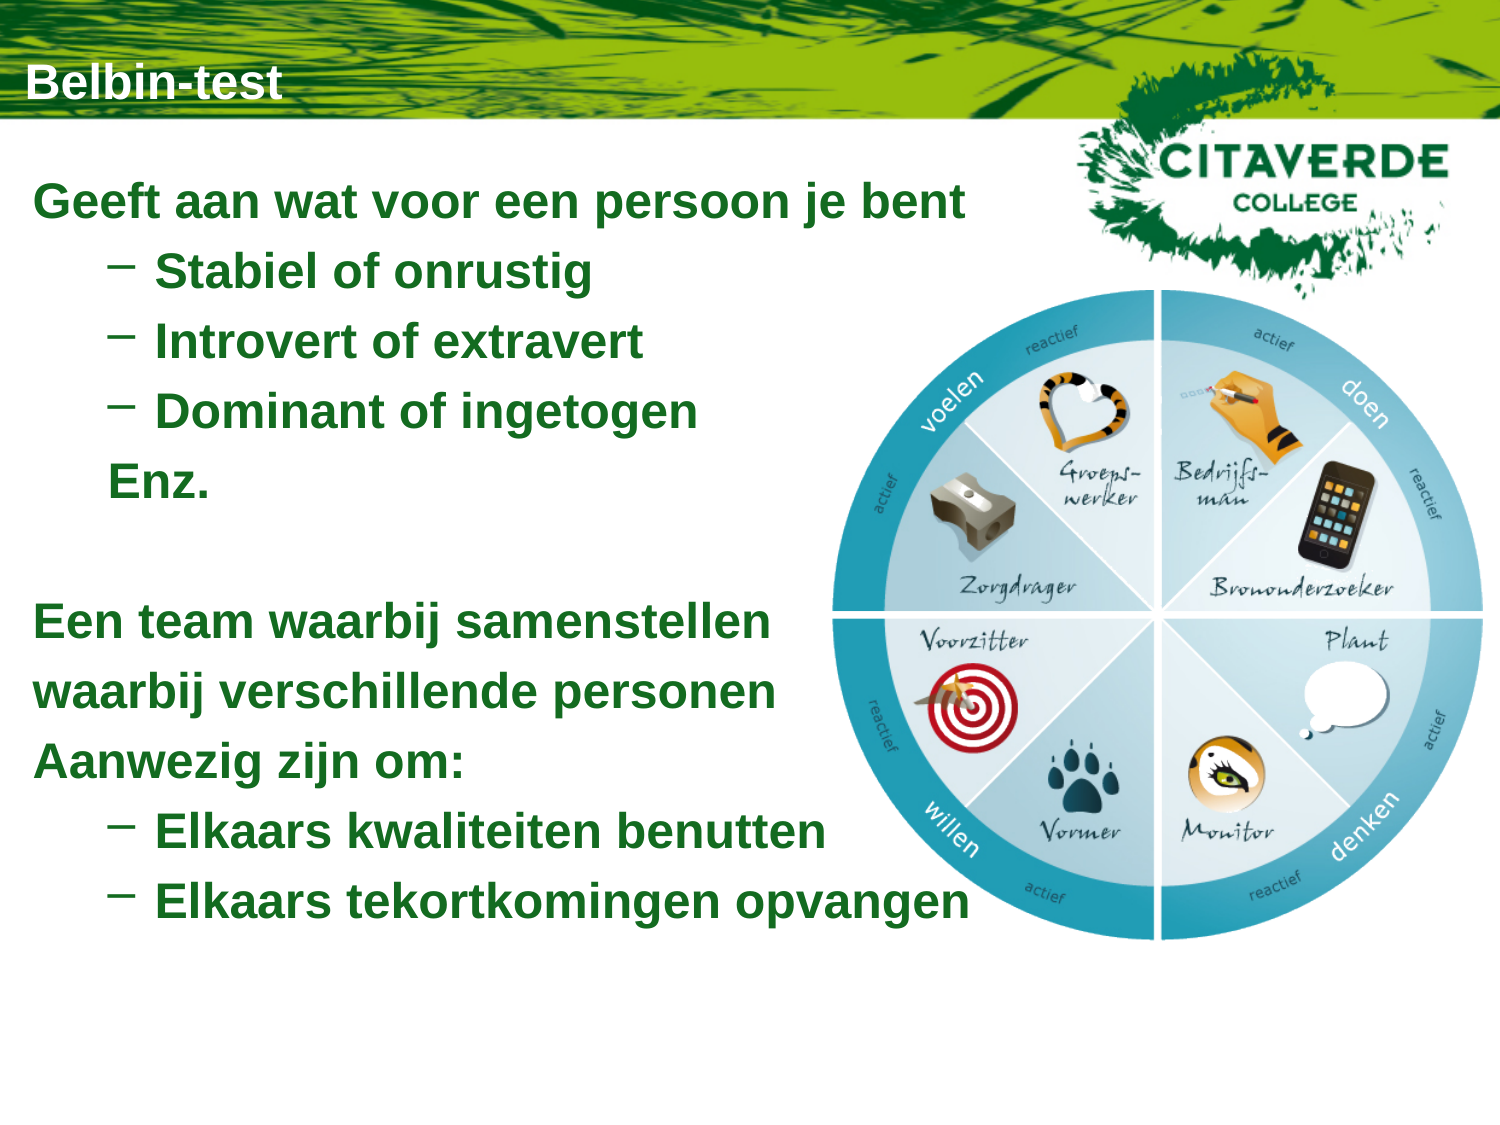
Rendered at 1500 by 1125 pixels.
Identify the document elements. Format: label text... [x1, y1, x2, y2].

picture [0, 0, 1500, 1125]
title Belbin-test [9, 45, 1285, 114]
list Geeft aan wat voor een persoon je bent Stabiel of onrustig Introvert of extravert Dominant of ingetogen Enz. Een team waarbij samenstellen waarbij verschillende personen Aanwezig zijn om: Elkaars kwaliteiten benutten Elkaars tekortkomingen opvangen [17, 160, 1447, 1094]
